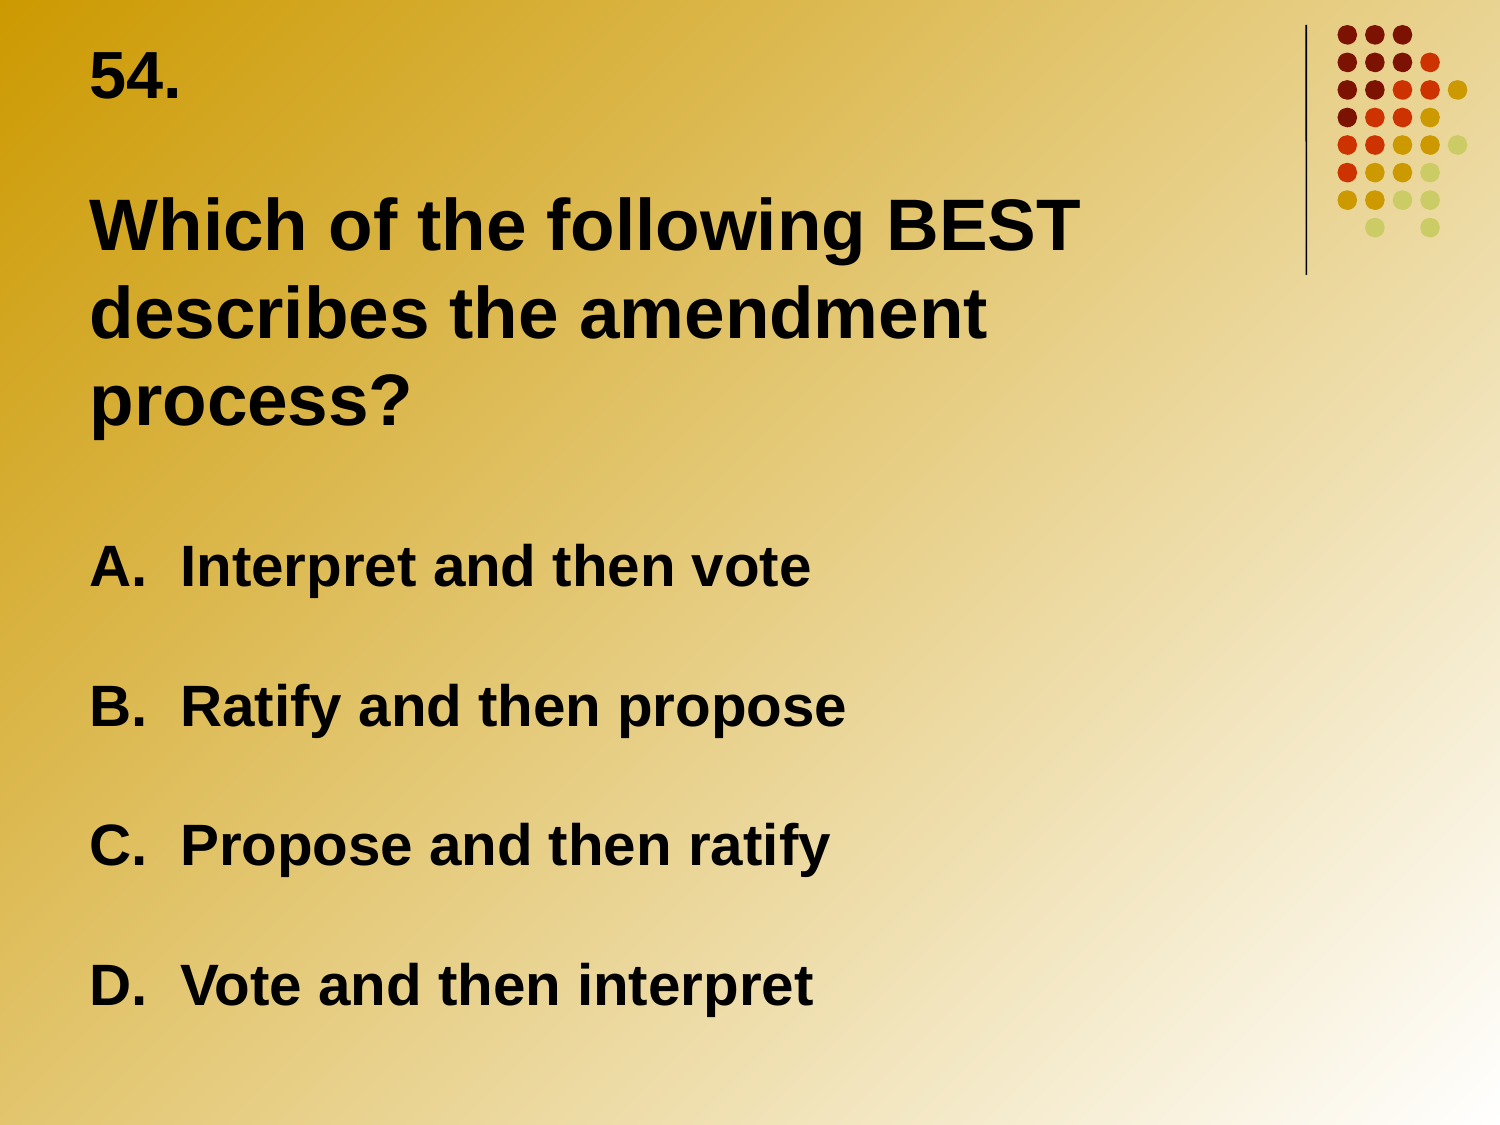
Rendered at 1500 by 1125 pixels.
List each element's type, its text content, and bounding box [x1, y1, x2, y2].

text_box Which of the following BEST describes the amendment process? A. Interpret and then vote B. Ratify and then propose C. Propose and then ratify D. Vote and then interpret [75, 899, 1313, 1113]
text_box 54. [74, 24, 313, 120]
